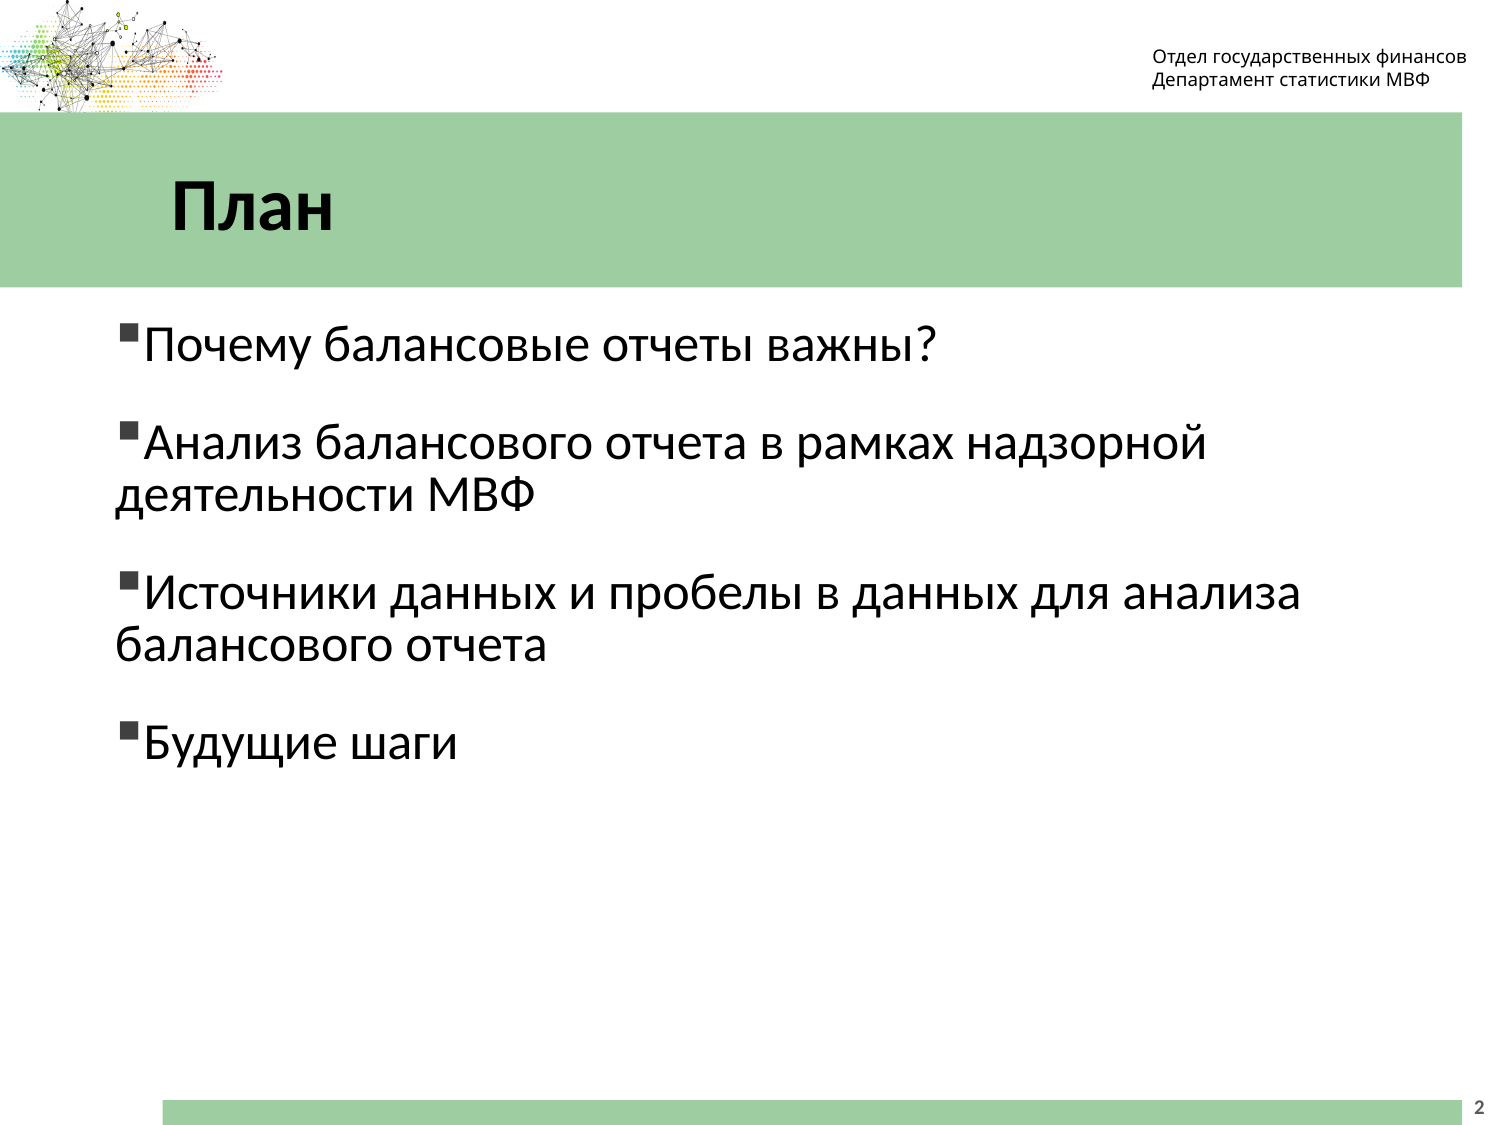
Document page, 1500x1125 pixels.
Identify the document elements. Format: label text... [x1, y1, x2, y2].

title План [0, 112, 1463, 288]
list Почему балансовые отчеты важны? Анализ балансового отчета в рамках надзорной деятельности МВФ Источники данных и пробелы в данных для анализа балансового отчета Будущие шаги [99, 312, 1463, 1088]
text_box Отдел государственных финансов Департамент статистики МВФ [1137, 37, 1500, 98]
slide_number 2 [1441, 1074, 1500, 1125]
text_box [162, 637, 825, 754]
picture [0, 0, 225, 112]
